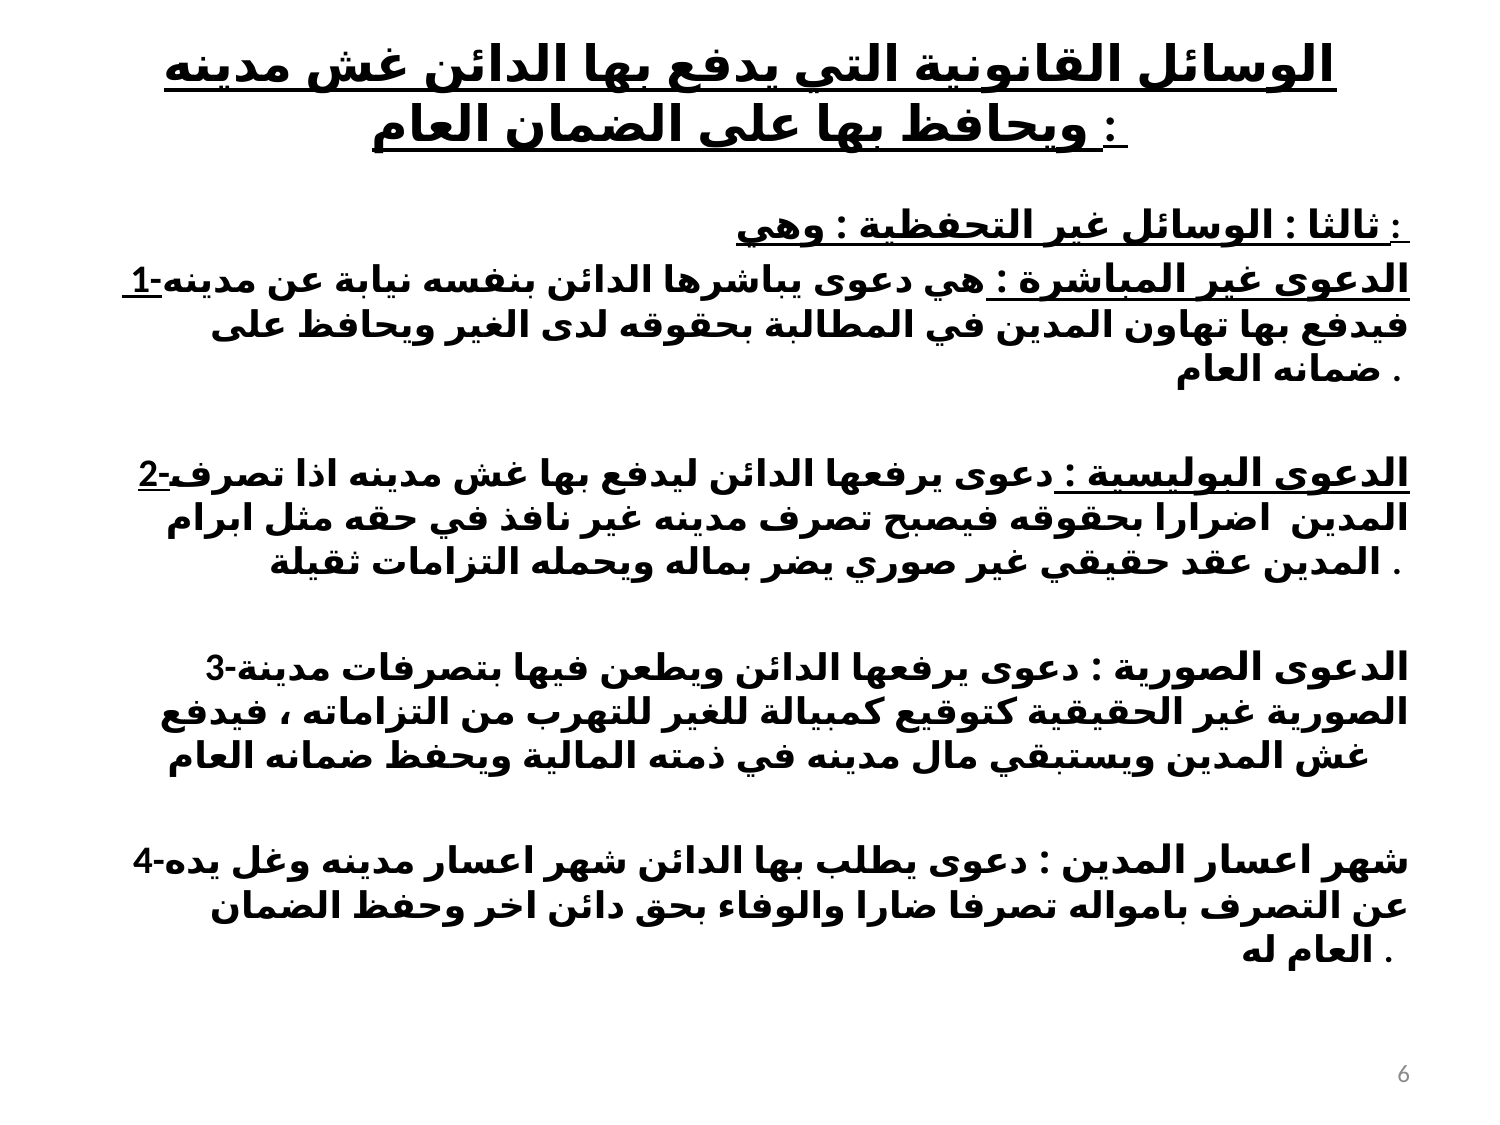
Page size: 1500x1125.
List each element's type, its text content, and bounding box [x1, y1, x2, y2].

list ثالثا : الوسائل غير التحفظية : وهي : 1-الدعوى غير المباشرة : هي دعوى يباشرها الدائن بنفسه نيابة عن مدينه فيدفع بها تهاون المدين في المطالبة بحقوقه لدى الغير ويحافظ على ضمانه العام . 2-الدعوى البوليسية : دعوى يرفعها الدائن ليدفع بها غش مدينه اذا تصرف المدين اضرارا بحقوقه فيصبح تصرف مدينه غير نافذ في حقه مثل ابرام المدين عقد حقيقي غير صوري يضر بماله ويحمله التزامات ثقيلة . 3-الدعوى الصورية : دعوى يرفعها الدائن ويطعن فيها بتصرفات مدينة الصورية غير الحقيقية كتوقيع كمبيالة للغير للتهرب من التزاماته ، فيدفع غش المدين ويستبقي مال مدينه في ذمته المالية ويحفظ ضمانه العام 4-شهر اعسار المدين : دعوى يطلب بها الدائن شهر اعسار مدينه وغل يده عن التصرف بامواله تصرفا ضارا والوفاء بحق دائن اخر وحفظ الضمان العام له . [75, 137, 1425, 1005]
slide_number 6 [1074, 1042, 1425, 1103]
title الوسائل القانونية التي يدفع بها الدائن غش مدينه ويحافظ بها على الضمان العام : [75, 45, 1425, 137]
